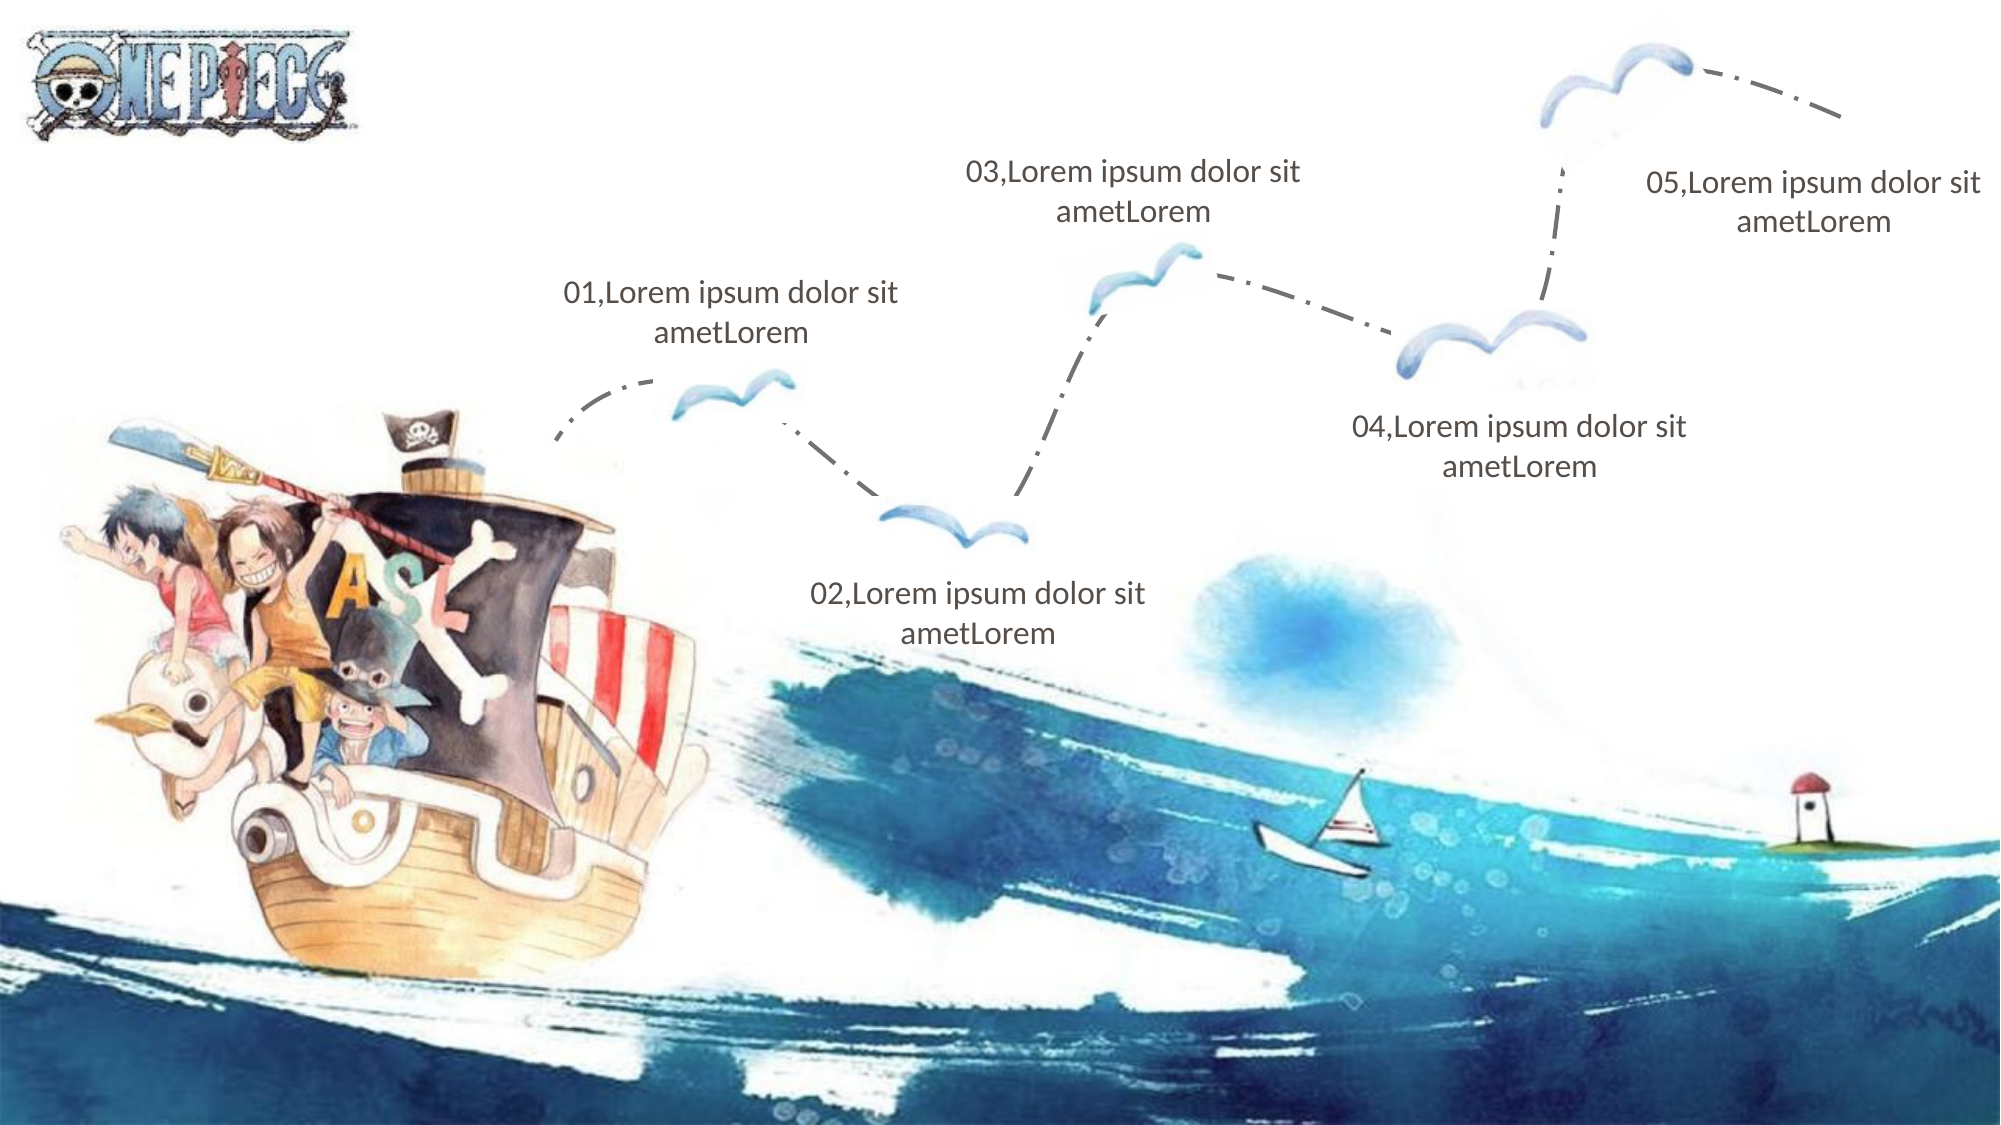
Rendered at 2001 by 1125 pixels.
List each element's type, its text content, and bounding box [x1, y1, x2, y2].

text_box 01,Lorem ipsum dolor sit ametLorem [538, 262, 925, 359]
text_box [0, 0, 2000, 1125]
text_box [554, 379, 648, 442]
text_box [794, 312, 1108, 496]
picture [18, 25, 365, 144]
text_box 03,Lorem ipsum dolor sit ametLorem [940, 141, 1327, 238]
picture [653, 358, 806, 423]
text_box 02,Lorem ipsum dolor sit ametLorem [785, 563, 1172, 659]
text_box [1220, 68, 1842, 334]
text_box 04,Lorem ipsum dolor sit ametLorem [1326, 396, 1713, 492]
picture [1522, 11, 1707, 173]
picture [1390, 308, 1595, 391]
text_box 05,Lorem ipsum dolor sit ametLorem [1621, 152, 2000, 248]
picture [1058, 238, 1219, 321]
picture [872, 496, 1038, 574]
